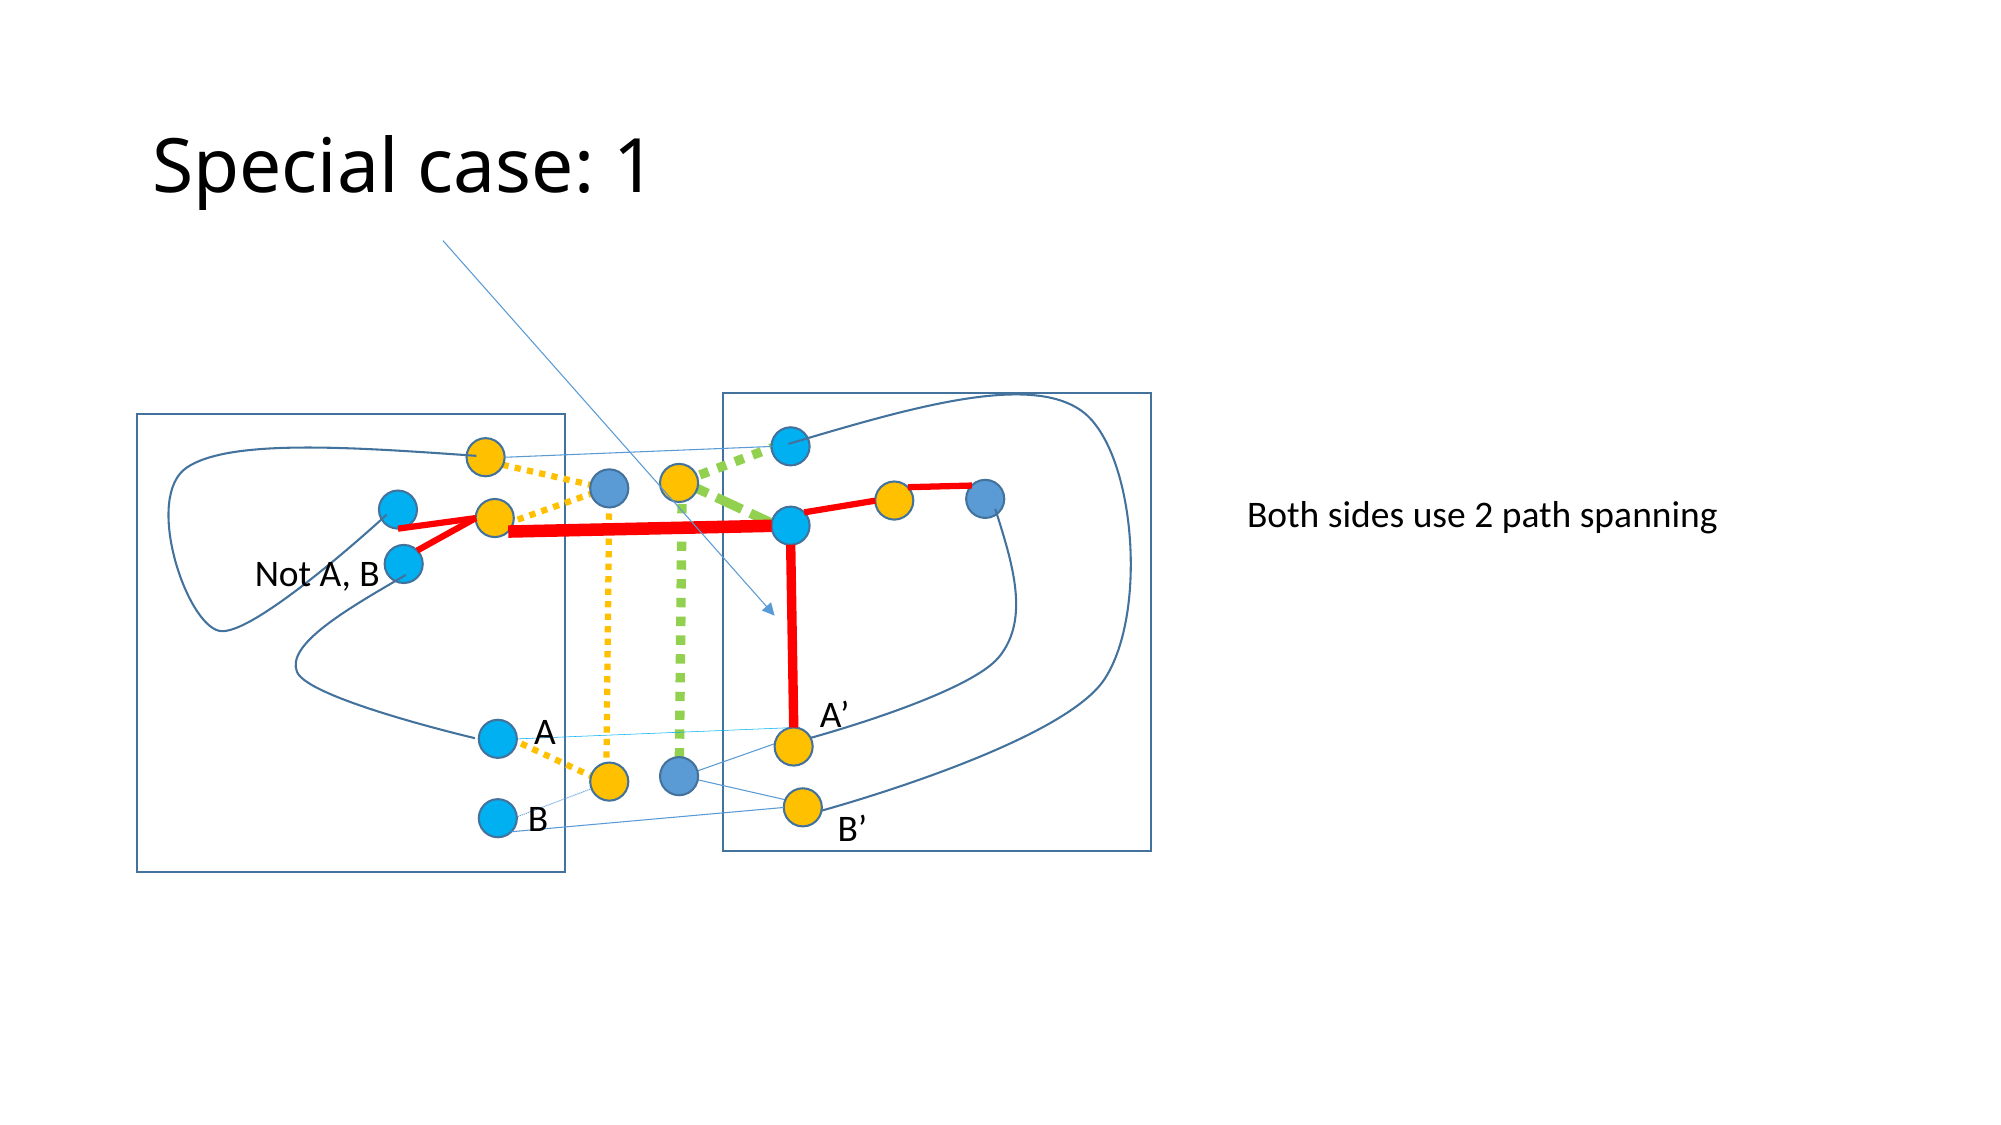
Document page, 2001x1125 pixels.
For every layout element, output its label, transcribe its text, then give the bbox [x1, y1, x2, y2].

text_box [137, 392, 1152, 872]
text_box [790, 544, 794, 728]
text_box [442, 240, 775, 616]
title Special case: 1 [137, 59, 1863, 278]
text_box Both sides use 2 path spanning [1232, 483, 1918, 543]
